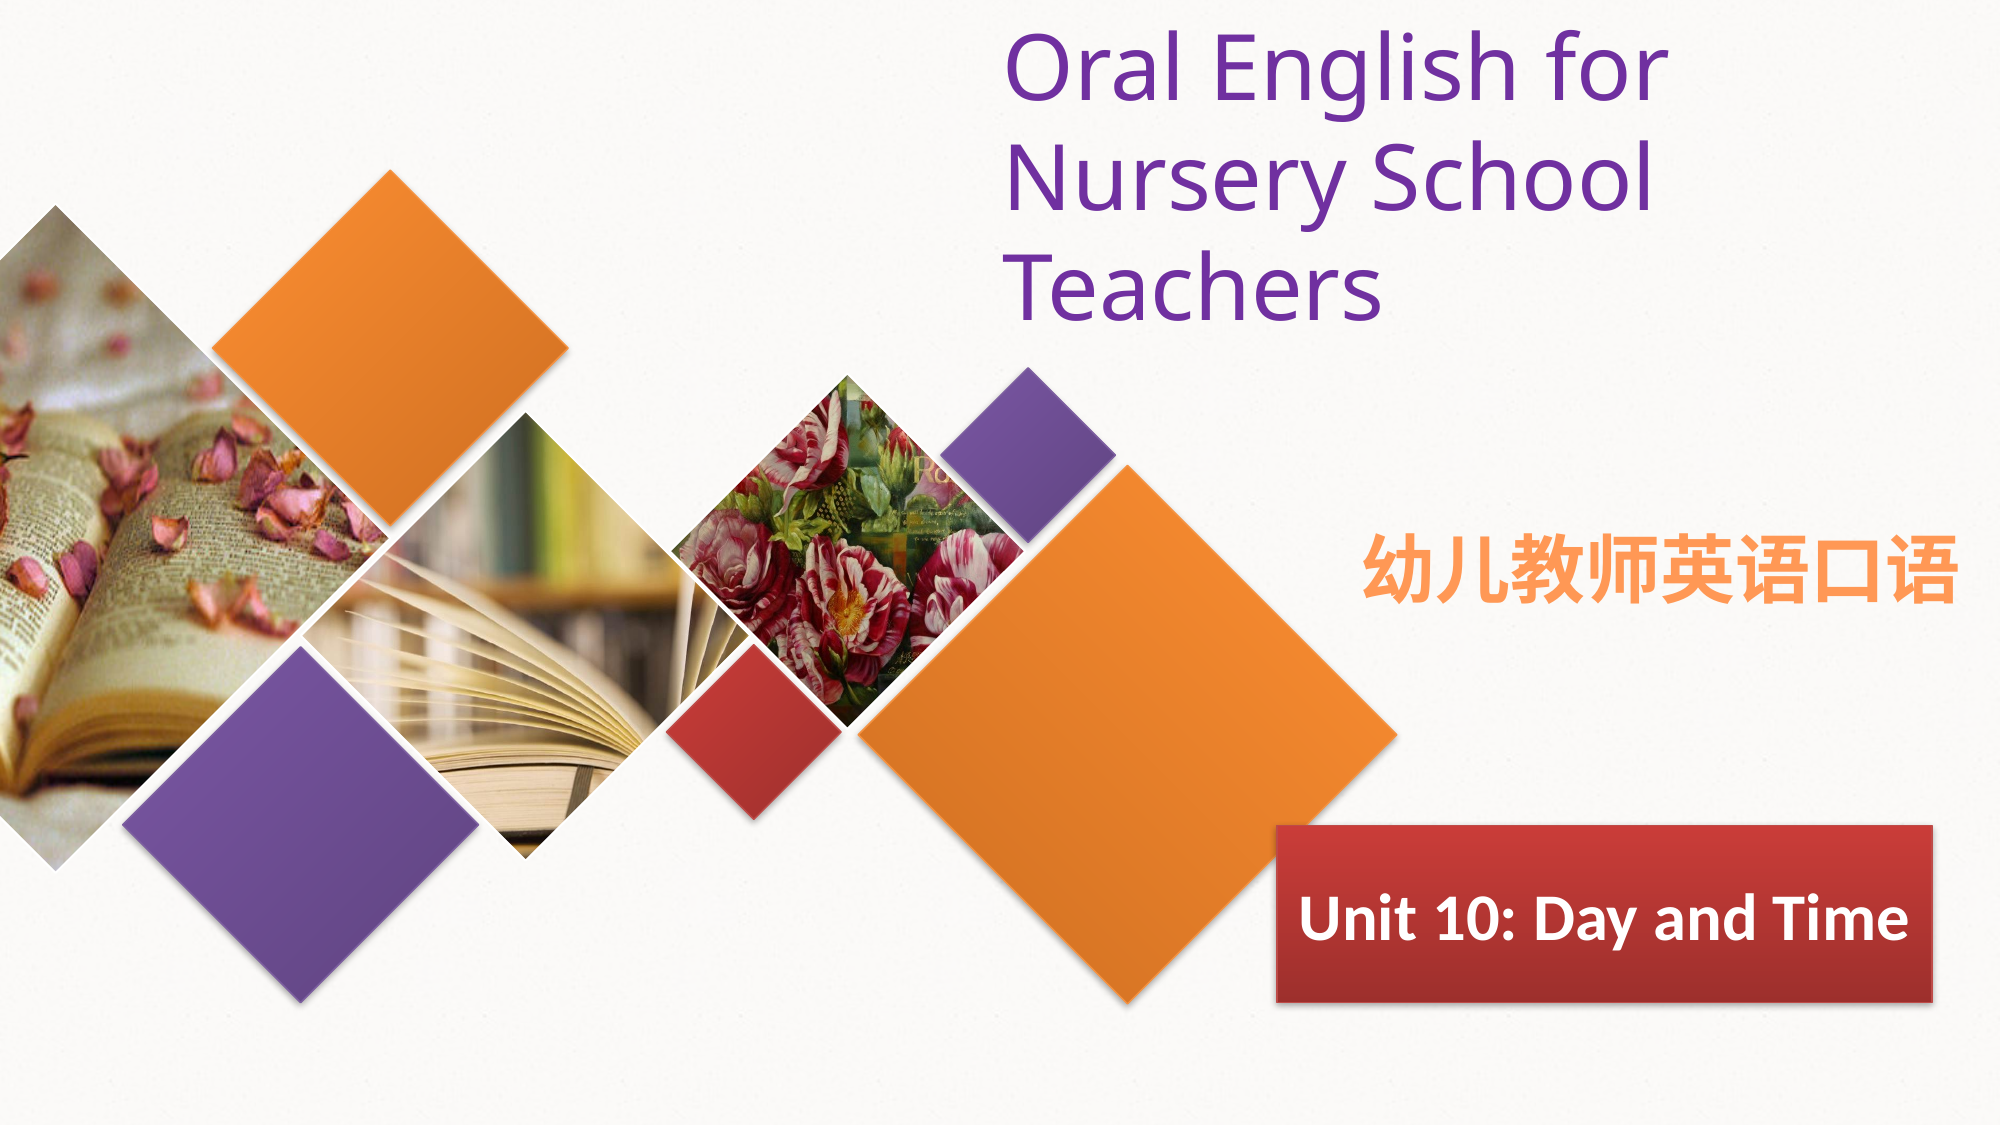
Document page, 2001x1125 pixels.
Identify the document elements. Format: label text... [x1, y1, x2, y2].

text_box [940, 367, 1116, 543]
text_box [122, 646, 480, 1004]
text_box Oral English for Nursery School Teachers [988, 1, 1969, 347]
text_box [857, 464, 1398, 1005]
text_box [298, 408, 752, 863]
text_box [211, 169, 569, 527]
text_box [0, 201, 393, 876]
text_box [667, 371, 1028, 732]
text_box 幼儿教师英语口语 [1345, 515, 1976, 620]
text_box Unit 10: Day and Time [1276, 825, 1933, 1003]
text_box [665, 644, 842, 820]
